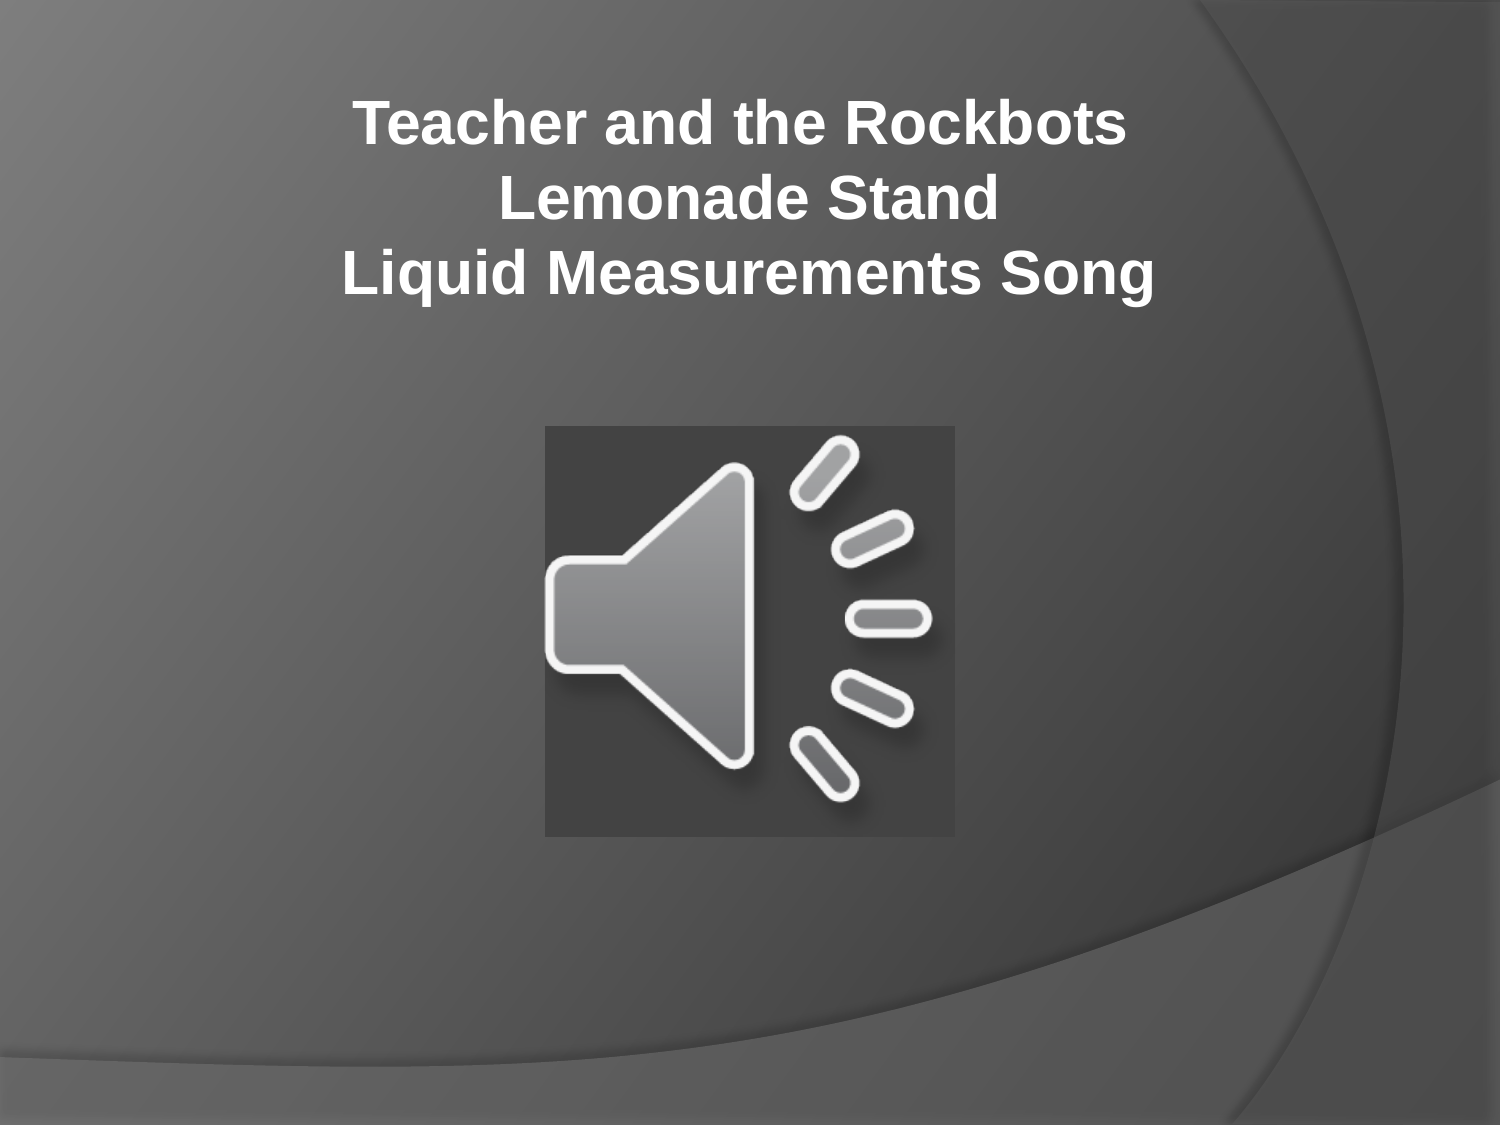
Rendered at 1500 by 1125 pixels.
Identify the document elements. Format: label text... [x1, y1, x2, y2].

text_box Teacher and the Rockbots Lemonade Stand Liquid Measurements Song [231, 75, 1269, 315]
picture [543, 424, 957, 838]
